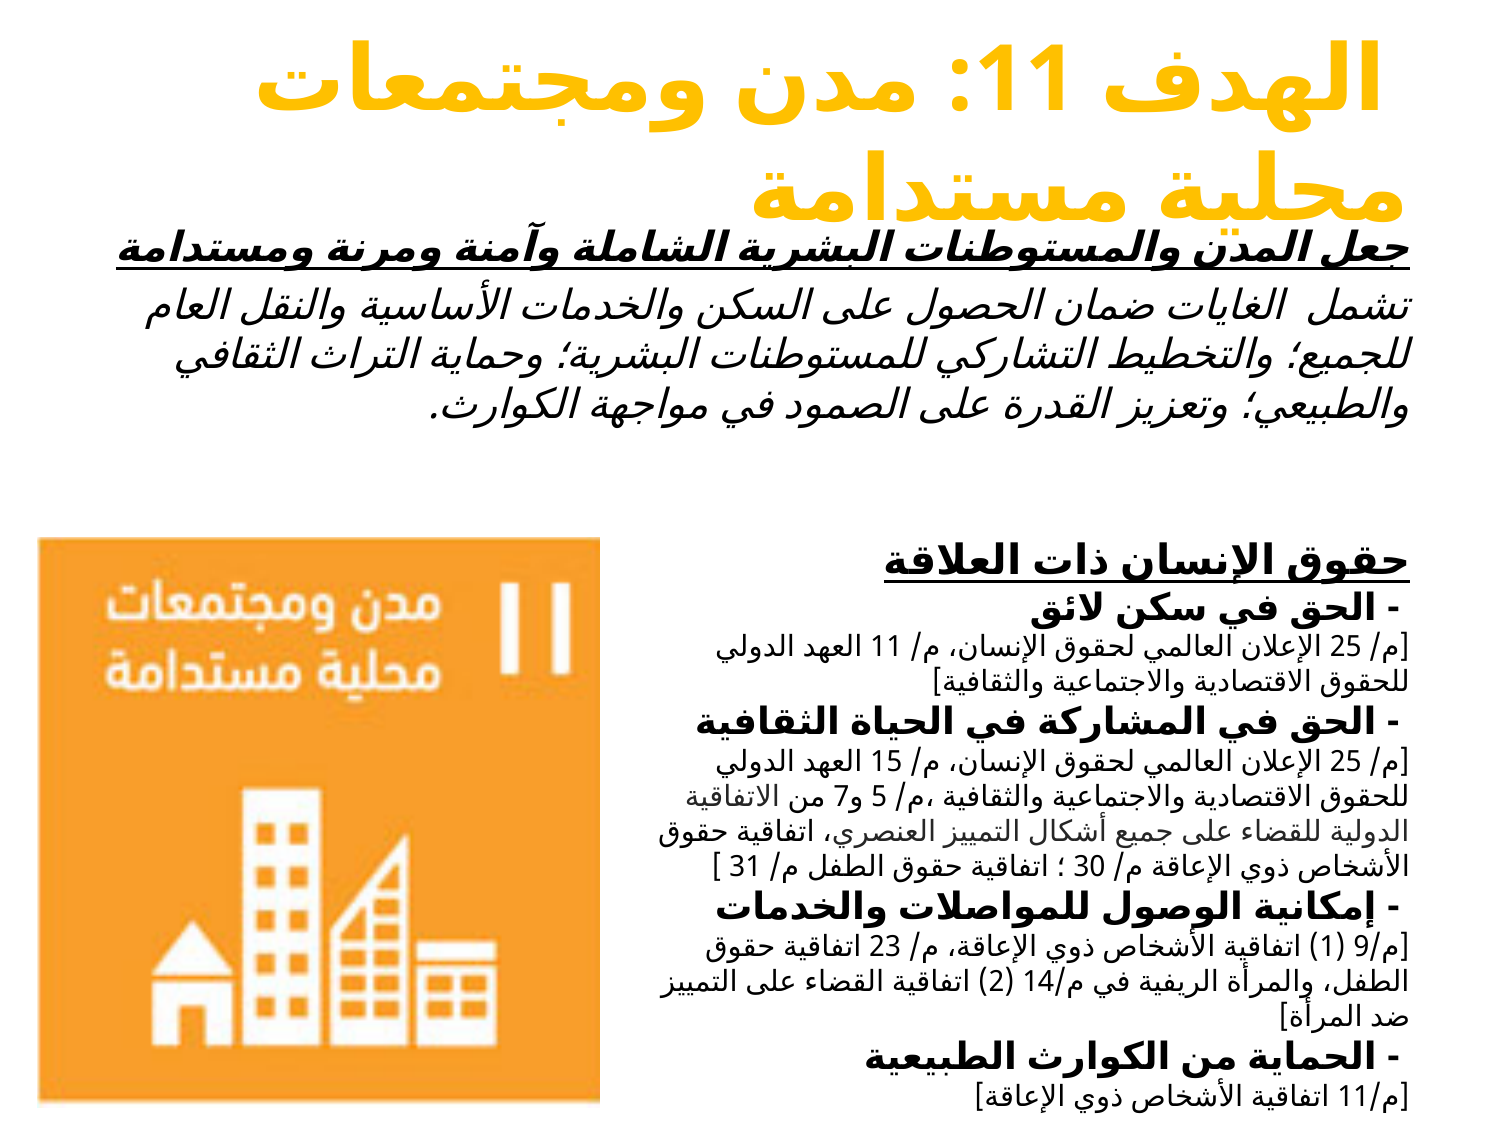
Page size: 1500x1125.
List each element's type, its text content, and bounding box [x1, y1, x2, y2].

text_box حقوق الإنسان ذات العلاقة - الحق في سكن لائق [م/ 25 الإعلان العالمي لحقوق الإنسان، م/ 11 العهد الدولي للحقوق الاقتصادية والاجتماعية والثقافية] - الحق في المشاركة في الحياة الثقافية [م/ 25 الإعلان العالمي لحقوق الإنسان، م/ 15 العهد الدولي للحقوق الاقتصادية والاجتماعية والثقافية ،م/ 5 و7 من الاتفاقية الدولية للقضاء على جميع أشكال التمييز العنصري، اتفاقية حقوق الأشخاص ذوي الإعاقة م/ 30 ؛ اتفاقية حقوق الطفل م/ 31 ] - إمكانية الوصول للمواصلات والخدمات [م/9 (1) اتفاقية الأشخاص ذوي الإعاقة، م/ 23 اتفاقية حقوق الطفل، والمرأة الريفية في م/14 (2) اتفاقية القضاء على التمييز ضد المرأة] - الحماية من الكوارث الطبيعية [م/11 اتفاقية الأشخاص ذوي الإعاقة] [612, 525, 1425, 1120]
picture [37, 537, 601, 1108]
list جعل المدن والمستوطنات البشرية الشاملة وآمنة ومرنة ومستدامة تشمل الغايات ضمان الحصول على السكن والخدمات الأساسية والنقل العام للجميع؛ والتخطيط التشاركي للمستوطنات البشرية؛ وحماية التراث الثقافي والطبيعي؛ وتعزيز القدرة على الصمود في مواجهة الكوارث. [75, 212, 1425, 500]
title الهدف 11: مدن ومجتمعات محلية مستدامة [75, 45, 1425, 212]
